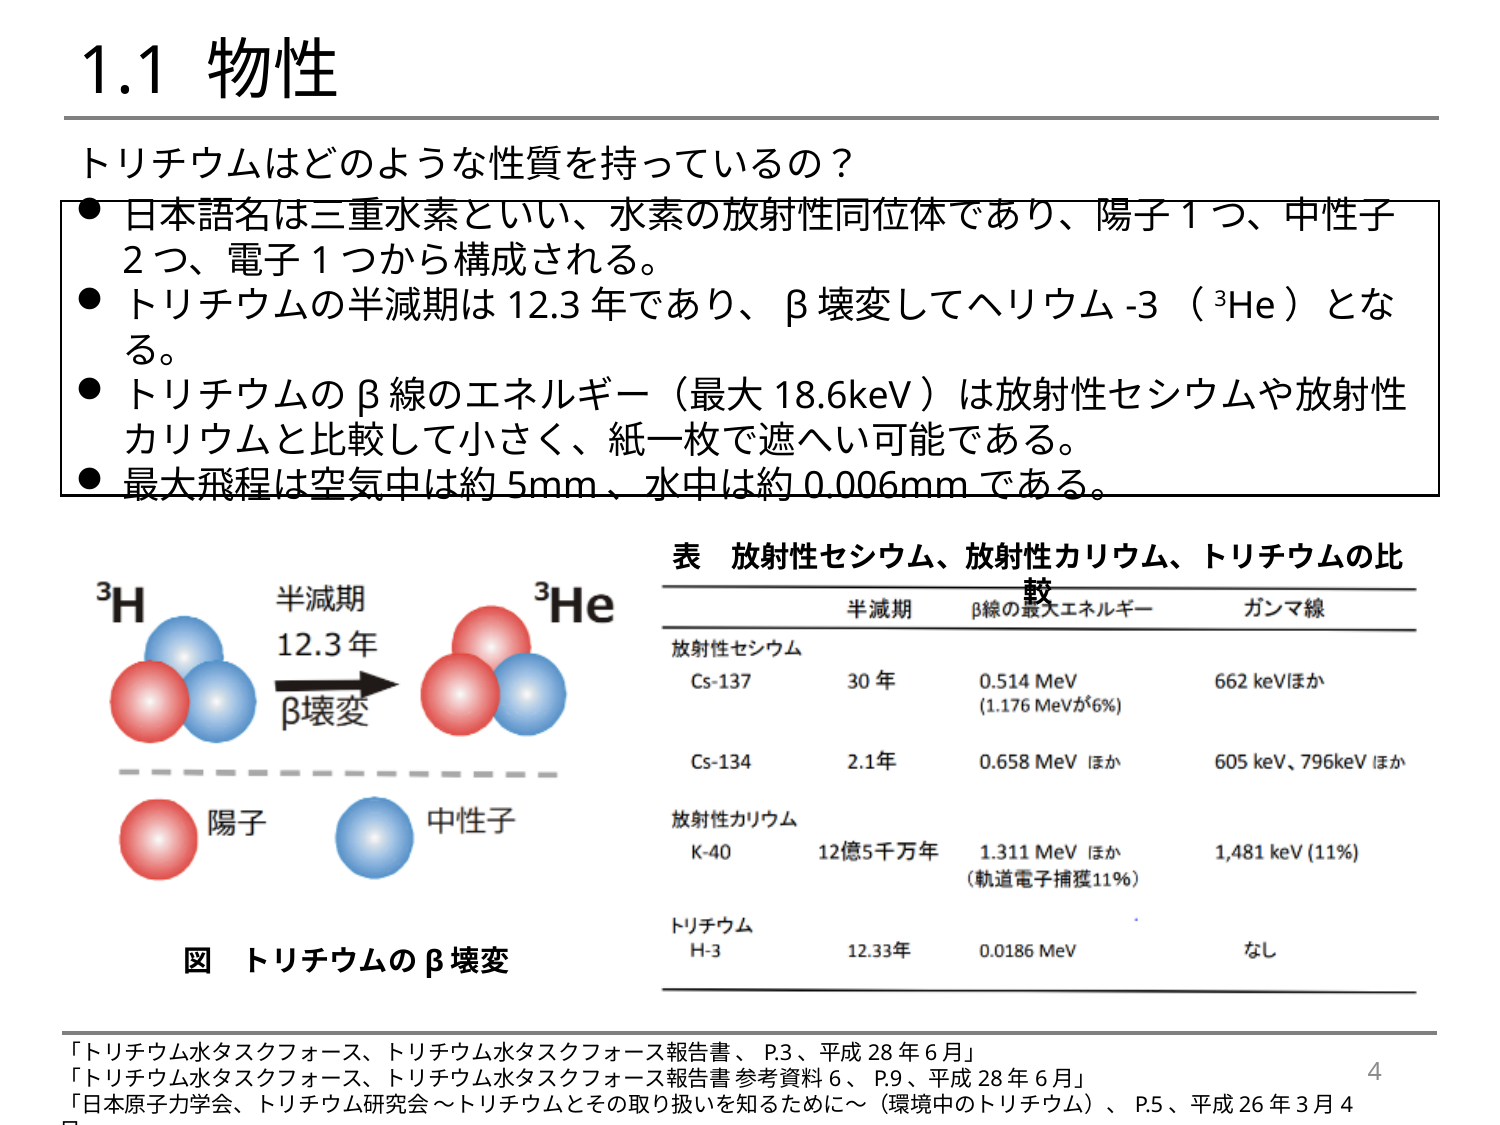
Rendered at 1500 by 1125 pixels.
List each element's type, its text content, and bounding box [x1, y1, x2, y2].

text_box 表 放射性セシウム、放射性カリウム、トリチウムの比較 [643, 530, 1434, 616]
title 1.1 物性 [63, 28, 1439, 116]
text_box 図 トリチウムのβ壊変 [60, 935, 633, 985]
picture [648, 576, 1431, 1009]
picture [65, 563, 632, 897]
text_box 「トリチウム水タスクフォース、トリチウム水タスクフォース報告書 、P.3、平成28年6月」 「トリチウム水タスクフォース、トリチウム水タスクフォース報告書 参考資料6、P.9、平成28年6月」 「日本原子力学会、トリチウム研究会 ～トリチウムとその取り扱いを知るために～（環境中のトリチウム）、P.5、平成26年3月4日」 [45, 1031, 1397, 1125]
text_box トリチウムはどのような性質を持っているの？ [60, 132, 1440, 192]
text_box 日本語名は三重水素といい、水素の放射性同位体であり、陽子1つ、中性子2つ、電子1つから構成される。 トリチウムの半減期は12.3年であり、β壊変してヘリウム-3（3He）となる。 トリチウムのβ線のエネルギー（最大18.6keV）は放射性セシウムや放射性カリウムと比較して小さく、紙一枚で遮へい可能である。 最大飛程は空気中は約5mm、水中は約0.006mmである。 [60, 200, 1440, 497]
